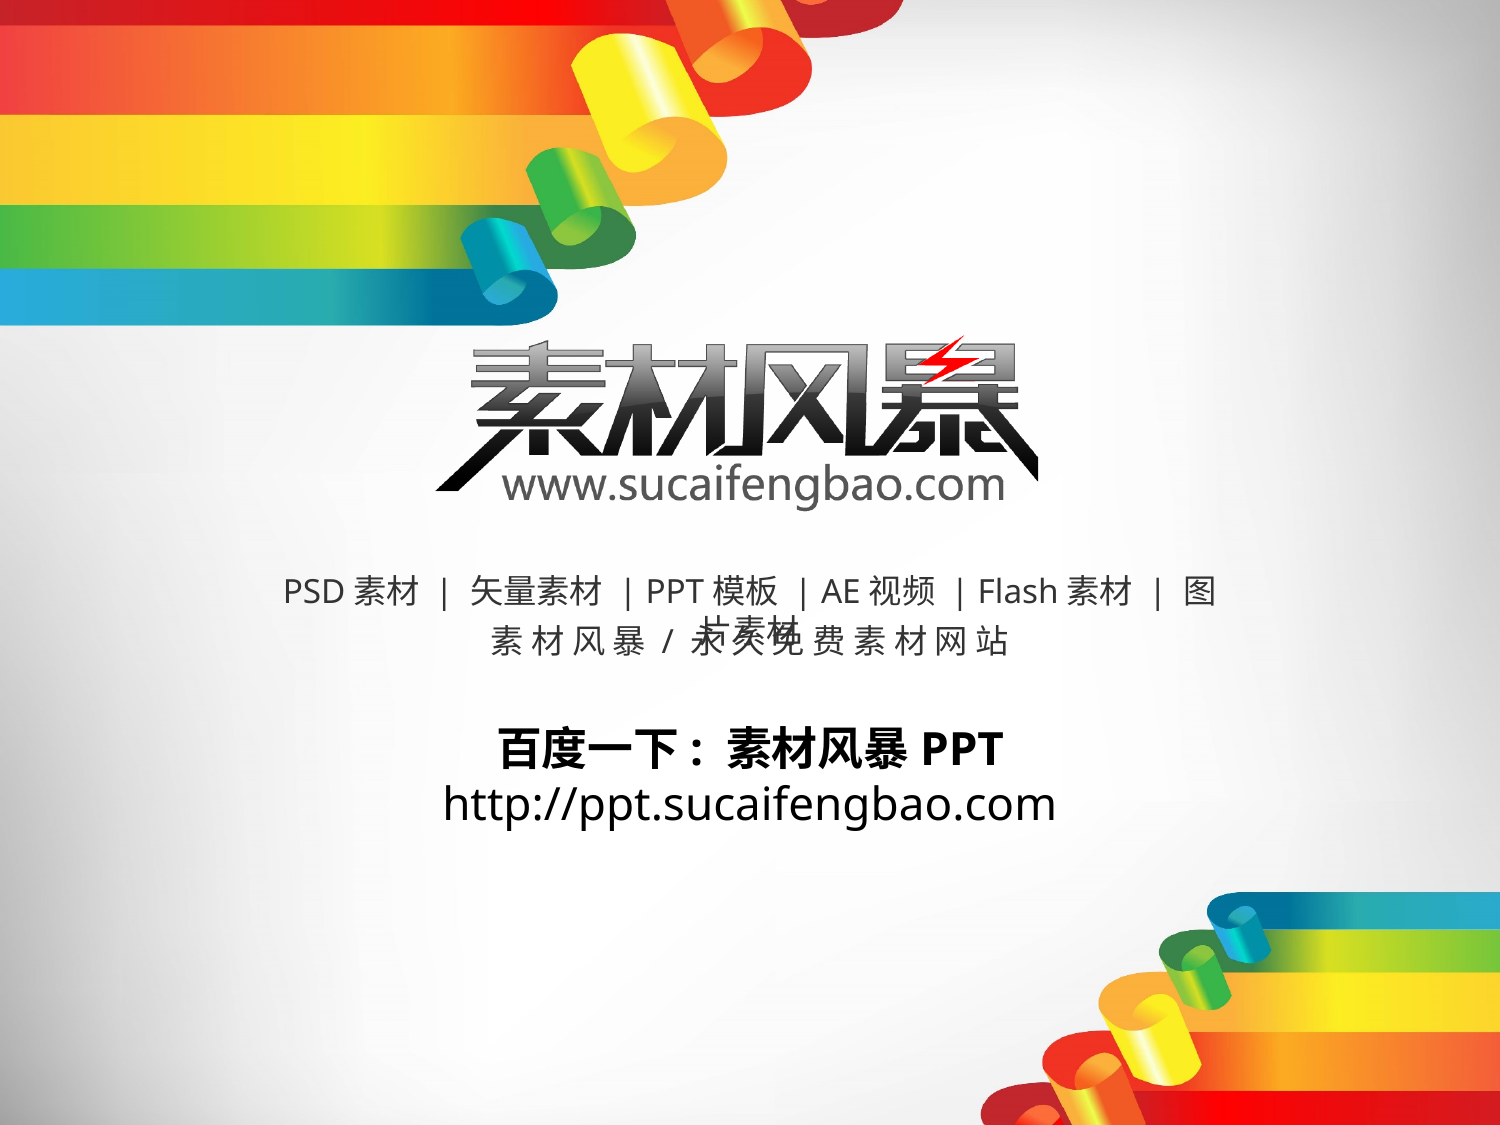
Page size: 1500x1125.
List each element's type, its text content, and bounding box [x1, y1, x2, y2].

picture [0, 0, 1500, 1125]
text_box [262, 562, 1238, 668]
text_box 百度一下: 素材风暴PPT http://ppt.sucaifengbao.com [324, 712, 1175, 838]
